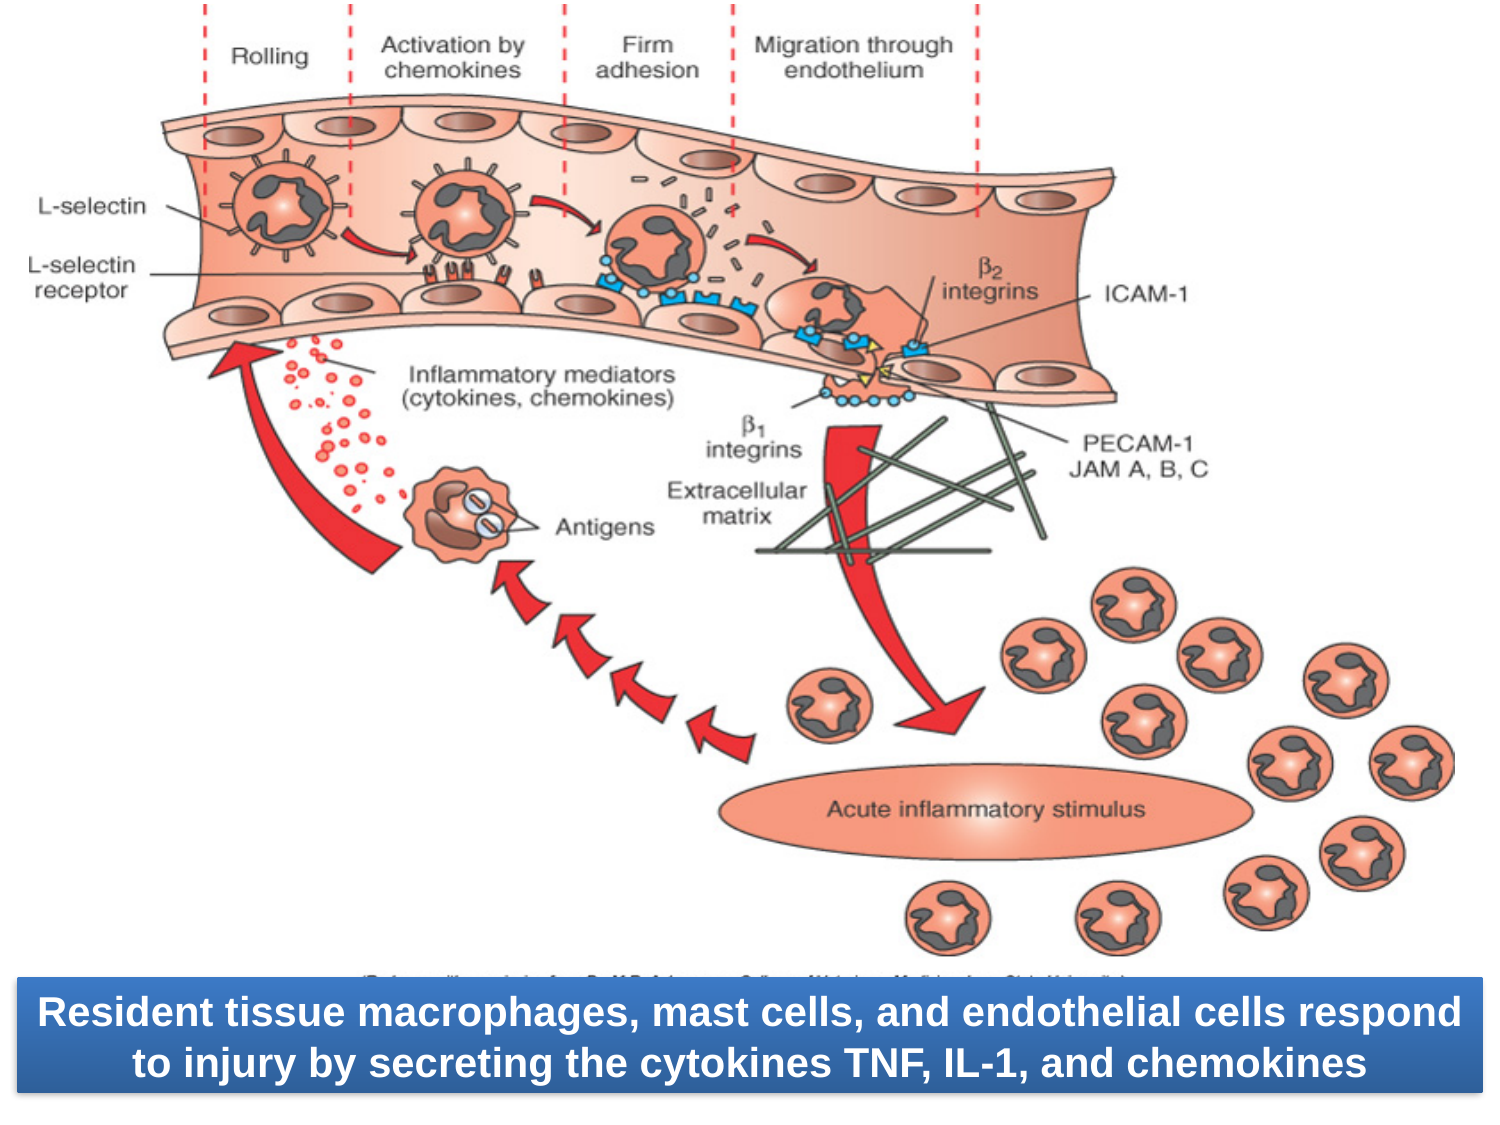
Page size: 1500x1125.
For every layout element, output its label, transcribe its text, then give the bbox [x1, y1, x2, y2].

picture [29, 3, 1455, 988]
text_box Resident tissue macrophages, mast cells, and endothelial cells respond to injury by secreting the cytokines TNF, IL-1, and chemokines [17, 977, 1483, 1093]
